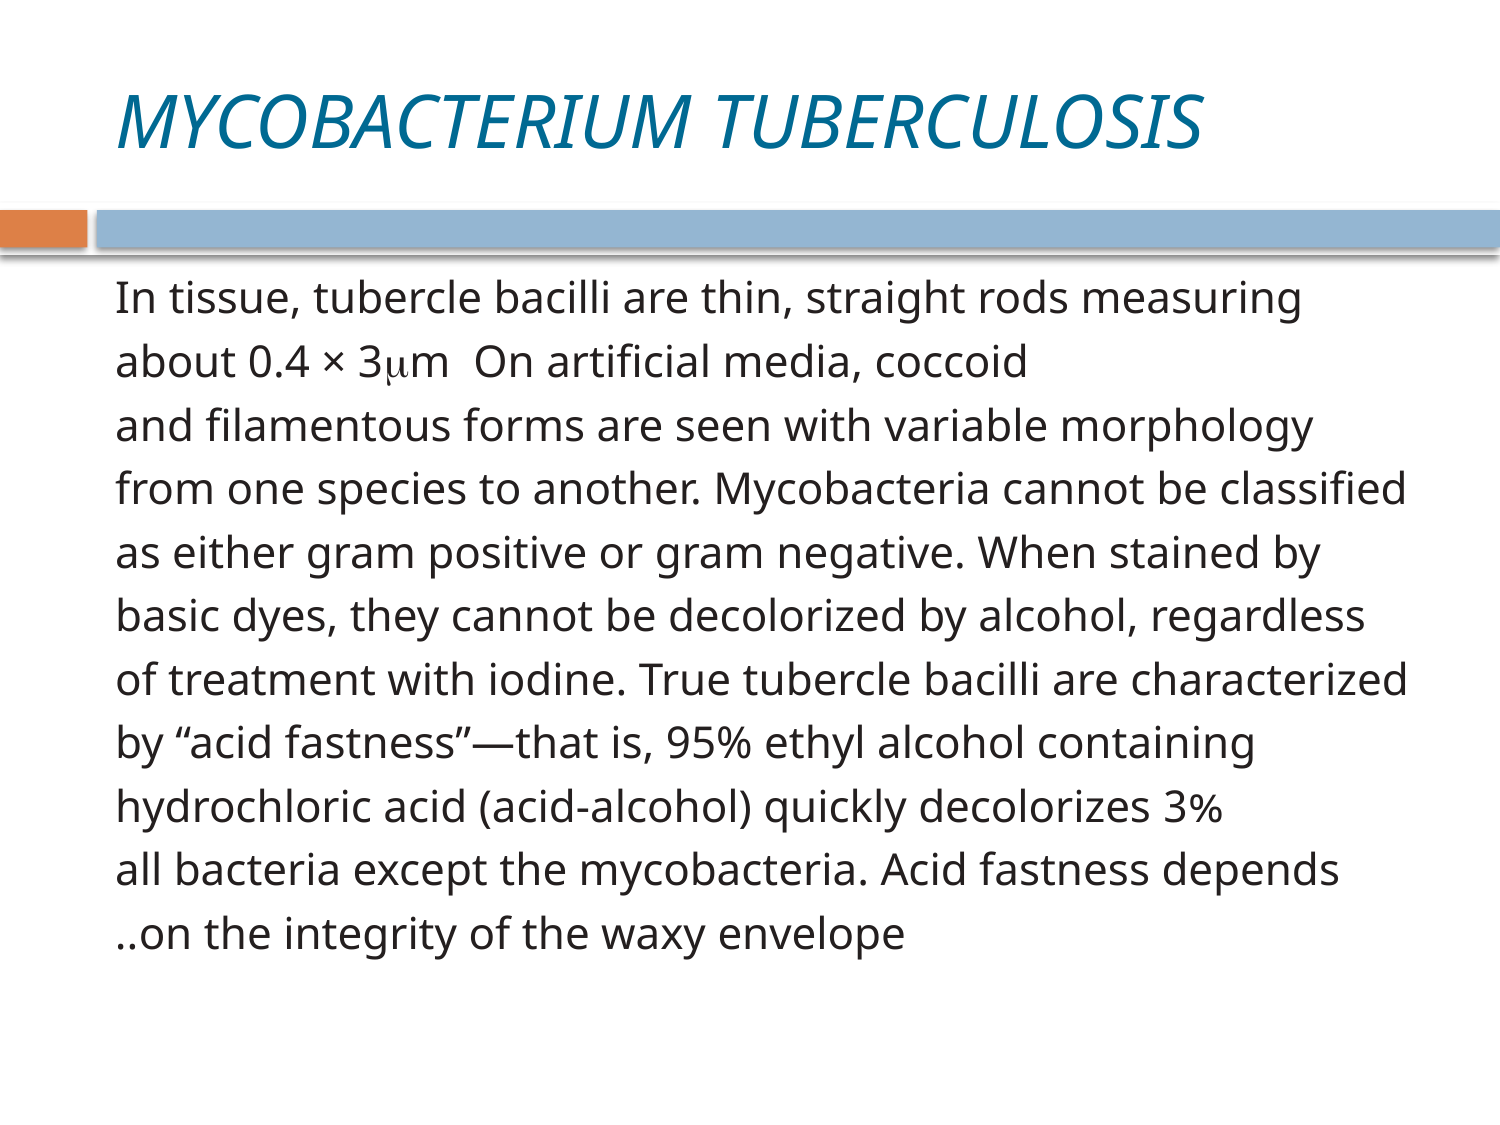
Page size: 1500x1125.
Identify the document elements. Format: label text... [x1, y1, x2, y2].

list In tissue, tubercle bacilli are thin, straight rods measuring about 0.4 × 3μm On artificial media, coccoid and filamentous forms are seen with variable morphology from one species to another. Mycobacteria cannot be classified as either gram positive or gram negative. When stained by basic dyes, they cannot be decolorized by alcohol, regardless of treatment with iodine. True tubercle bacilli are characterized by “acid fastness”—that is, 95% ethyl alcohol containing 3% hydrochloric acid (acid-alcohol) quickly decolorizes all bacteria except the mycobacteria. Acid fastness depends on the integrity of the waxy envelope.. [100, 262, 1438, 1000]
title MYCOBACTERIUM TUBERCULOSIS [100, 37, 1438, 200]
